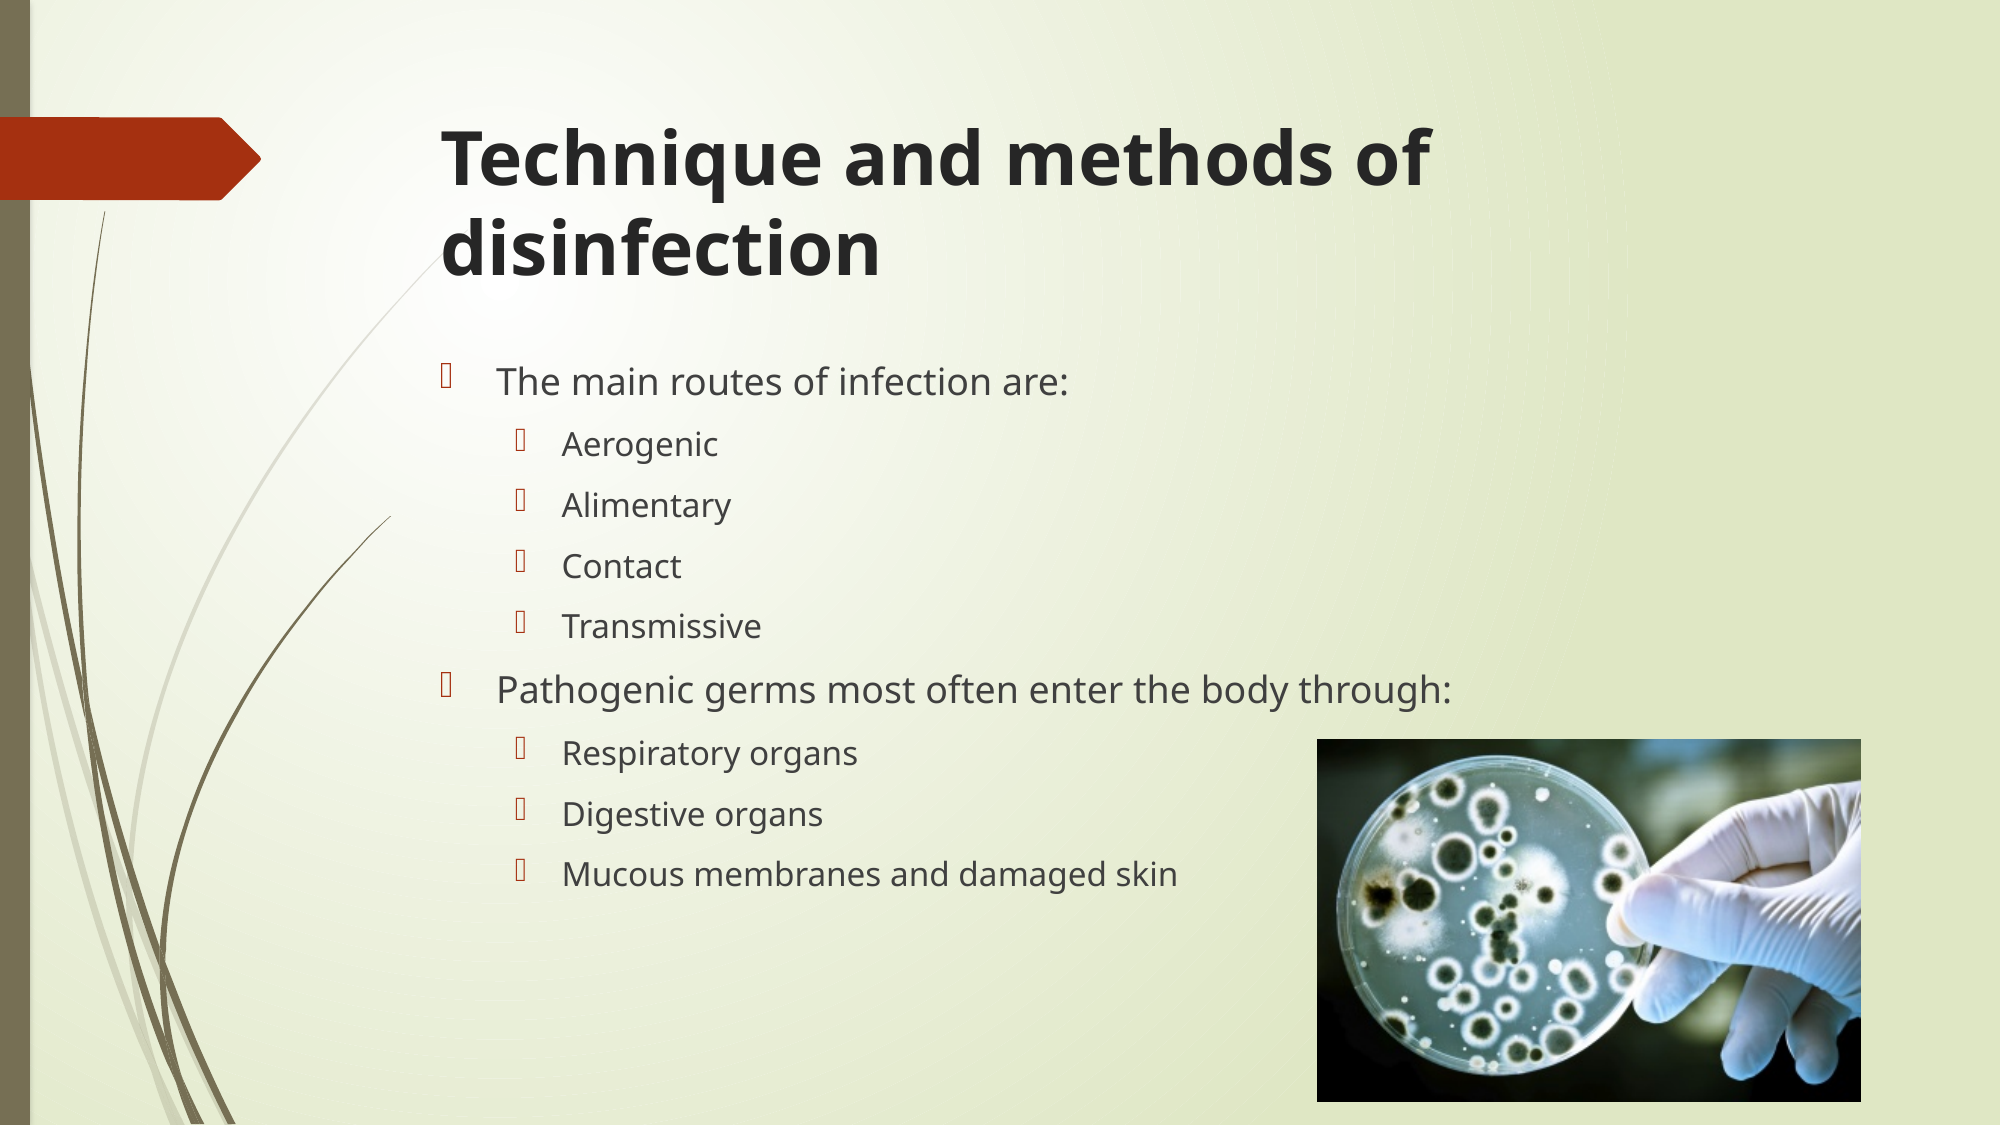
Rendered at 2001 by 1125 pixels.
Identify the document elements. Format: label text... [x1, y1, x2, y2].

title Technique and methods of disinfection [425, 102, 1888, 313]
list The main routes of infection are: Aerogenic Alimentary Contact Transmissive Pathogenic germs most often enter the body through: Respiratory organs Digestive organs Mucous membranes and damaged skin [424, 350, 1888, 970]
picture [1317, 739, 1862, 1103]
